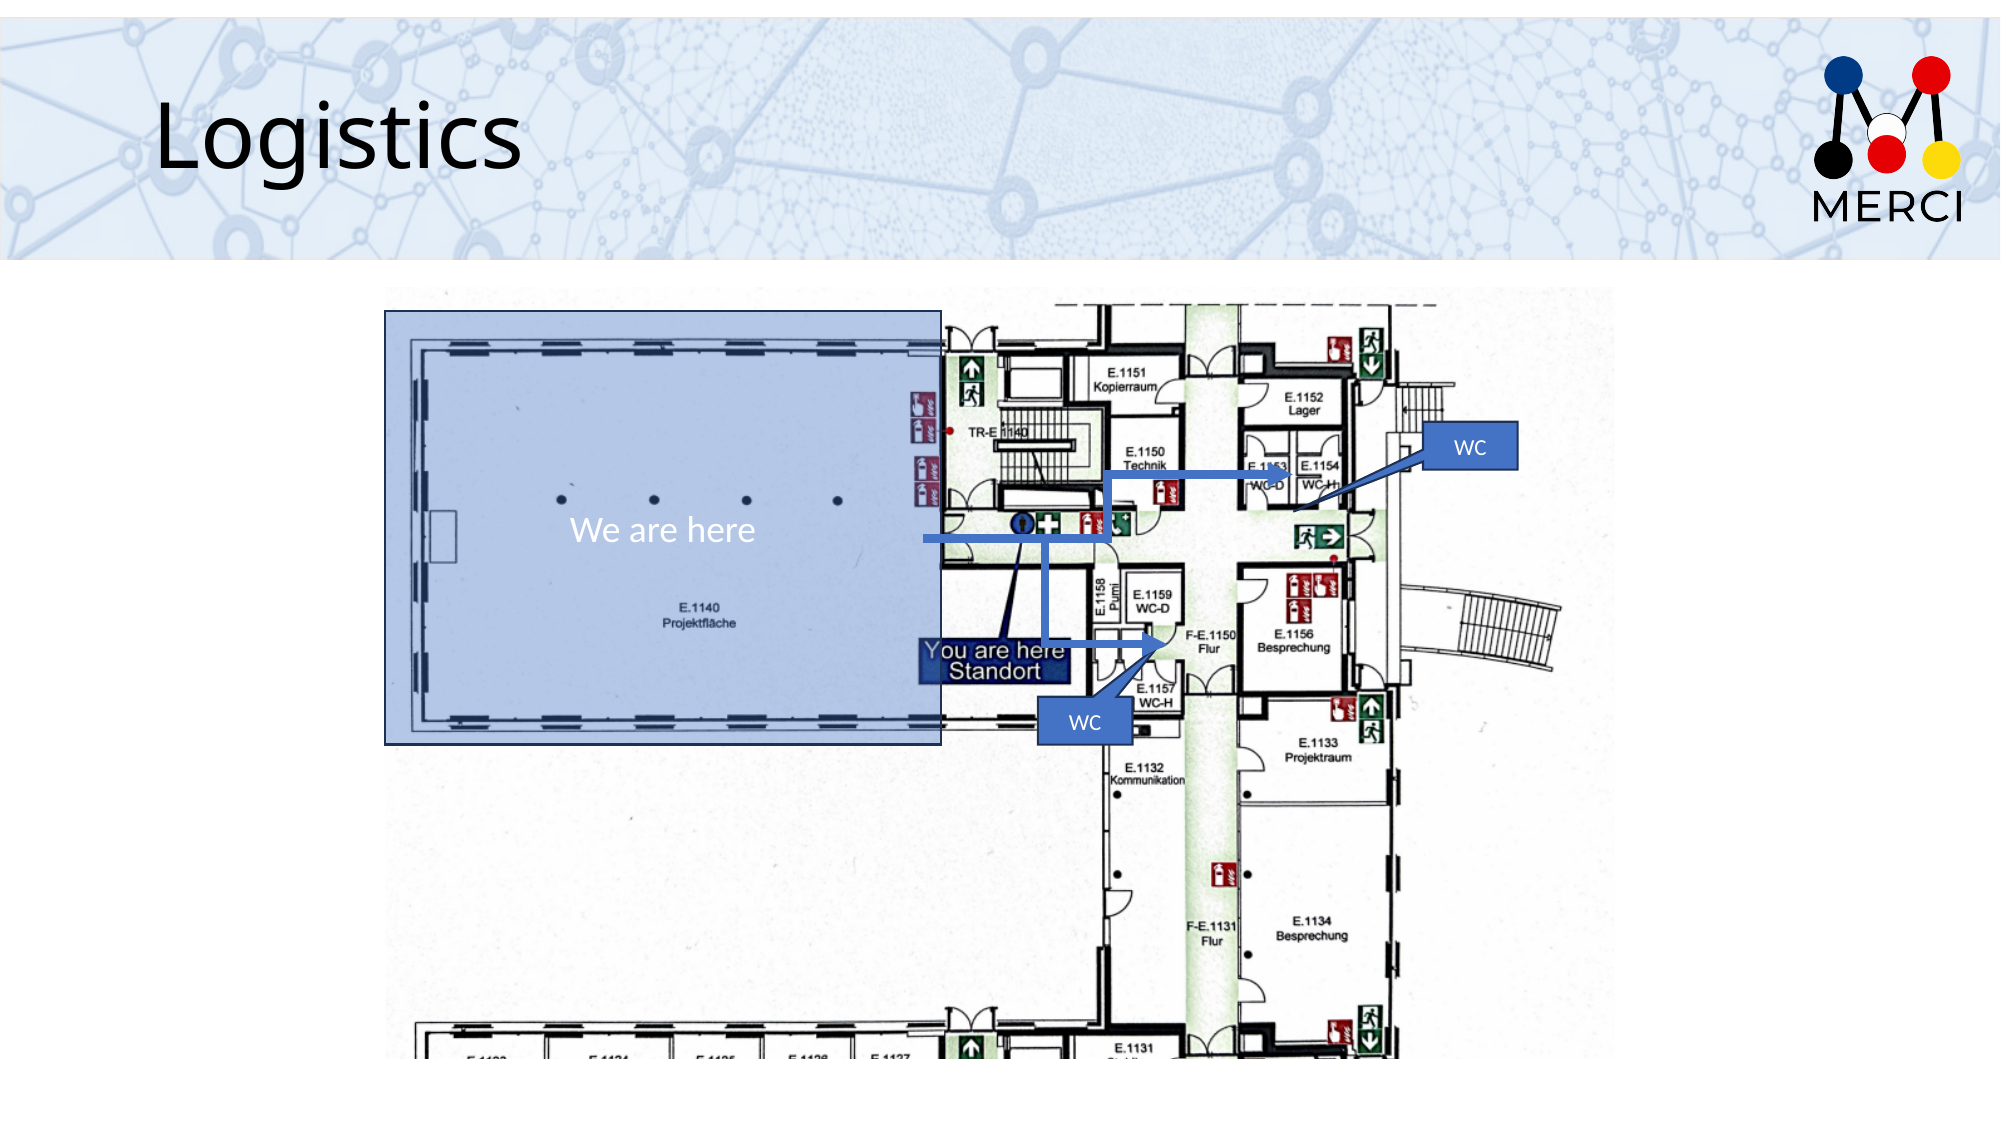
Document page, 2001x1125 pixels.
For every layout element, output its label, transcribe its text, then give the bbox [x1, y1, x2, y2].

picture [385, 287, 1615, 1059]
picture [1863, 56, 1961, 222]
title Logistics [137, 29, 1863, 248]
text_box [922, 474, 1293, 539]
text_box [922, 538, 1168, 645]
